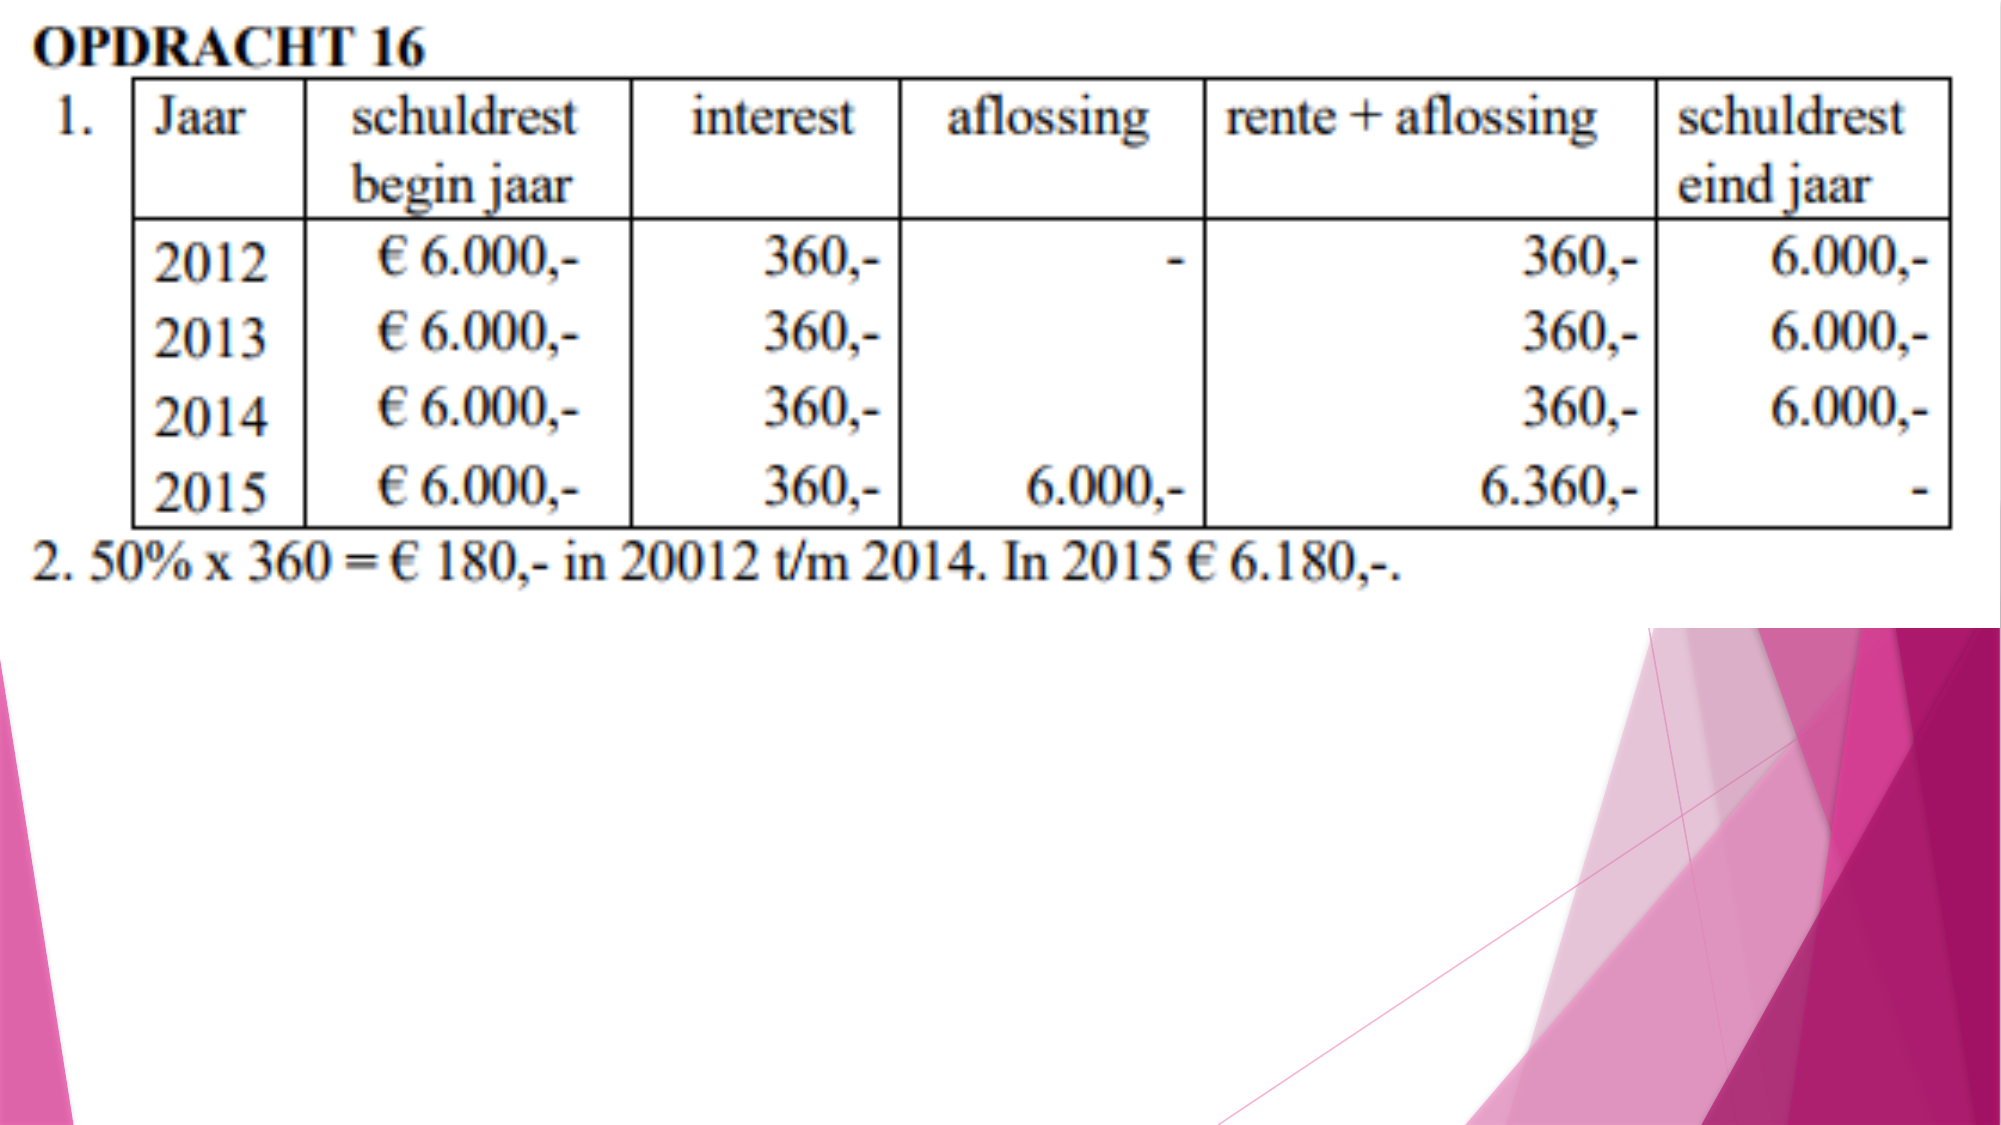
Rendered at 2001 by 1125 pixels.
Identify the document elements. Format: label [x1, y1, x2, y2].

picture [0, 0, 2000, 628]
